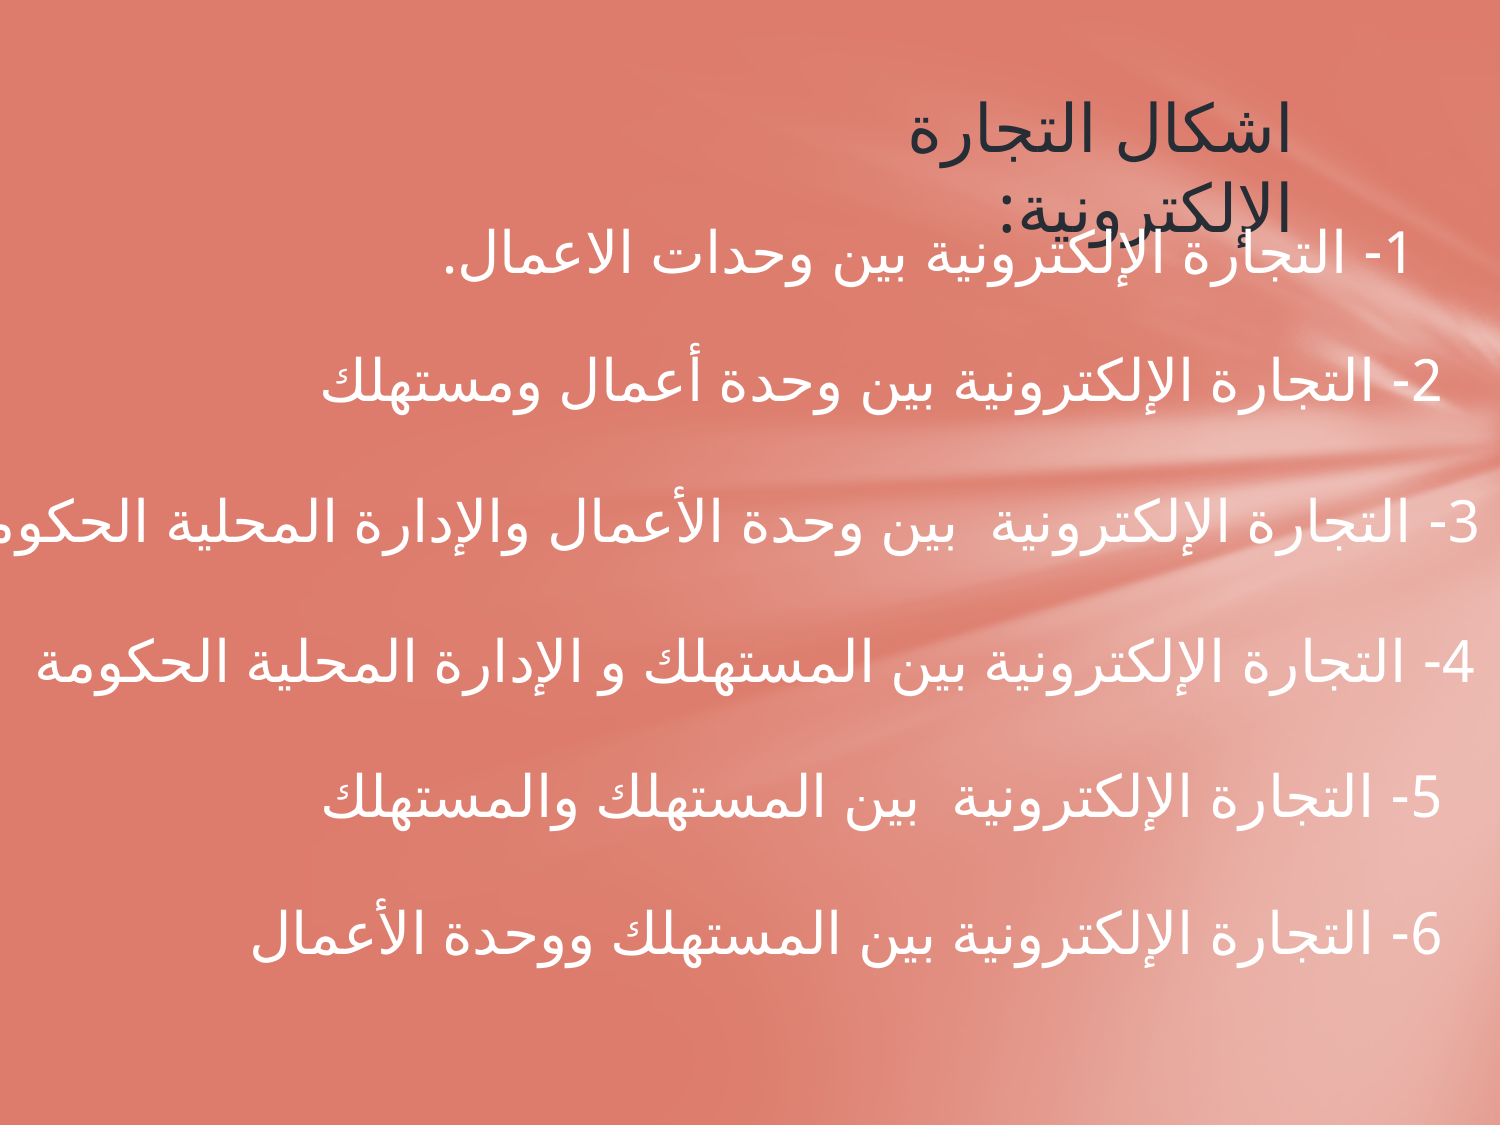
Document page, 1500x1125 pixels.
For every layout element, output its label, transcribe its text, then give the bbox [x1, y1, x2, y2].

text_box 5- التجارة الإلكترونية بين المستهلك والمستهلك [305, 751, 1458, 837]
text_box 4- التجارة الإلكترونية بين المستهلك و الإدارة المحلية الحكومة [19, 616, 1490, 702]
text_box 2- التجارة الإلكترونية بين وحدة أعمال ومستهلك [304, 335, 1458, 421]
text_box 1- التجارة الإلكترونية بين وحدات الاعمال. [426, 208, 1430, 293]
text_box 3- التجارة الإلكترونية بين وحدة الأعمال والإدارة المحلية الحكومية [0, 476, 1495, 562]
text_box 6- التجارة الإلكترونية بين المستهلك ووحدة الأعمال [219, 888, 1458, 974]
text_box اشكال التجارة الإلكترونية: [655, 78, 1310, 208]
